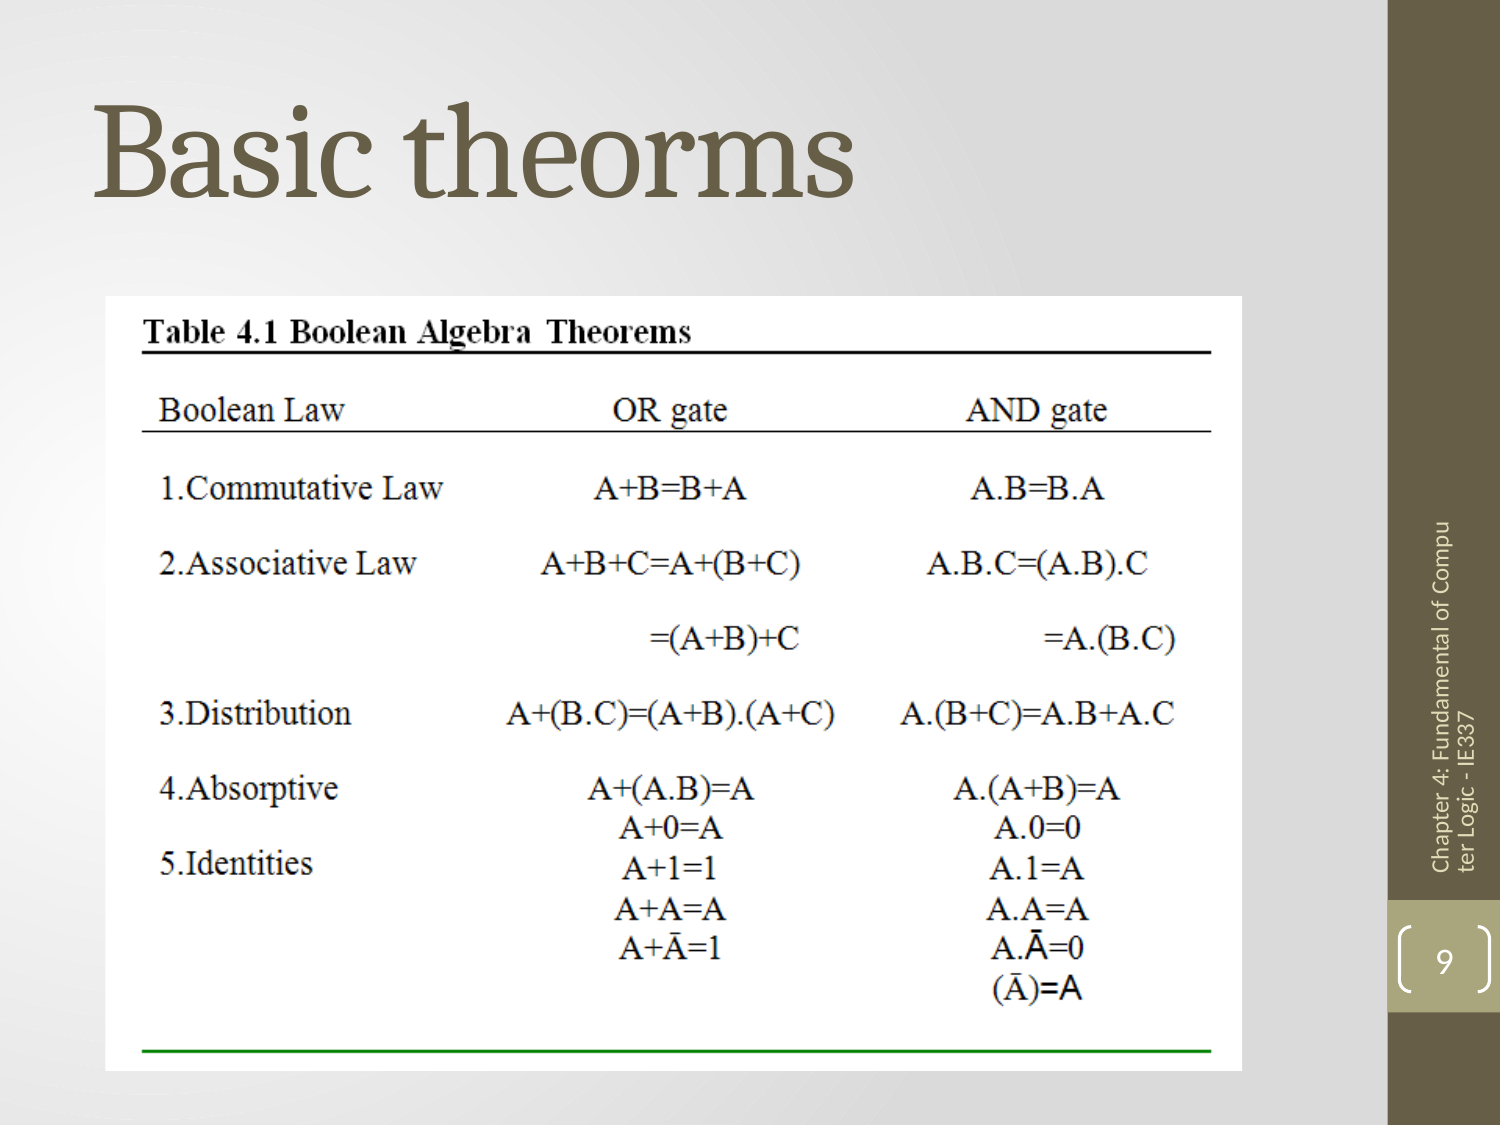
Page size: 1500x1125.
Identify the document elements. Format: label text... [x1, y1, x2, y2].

footer Chapter 4: Fundamental of Computer Logic - IE337 [1408, 500, 1469, 889]
picture [104, 296, 1243, 1071]
text_box Basic theorms [75, 45, 1325, 233]
slide_number 9 [1397, 925, 1492, 994]
